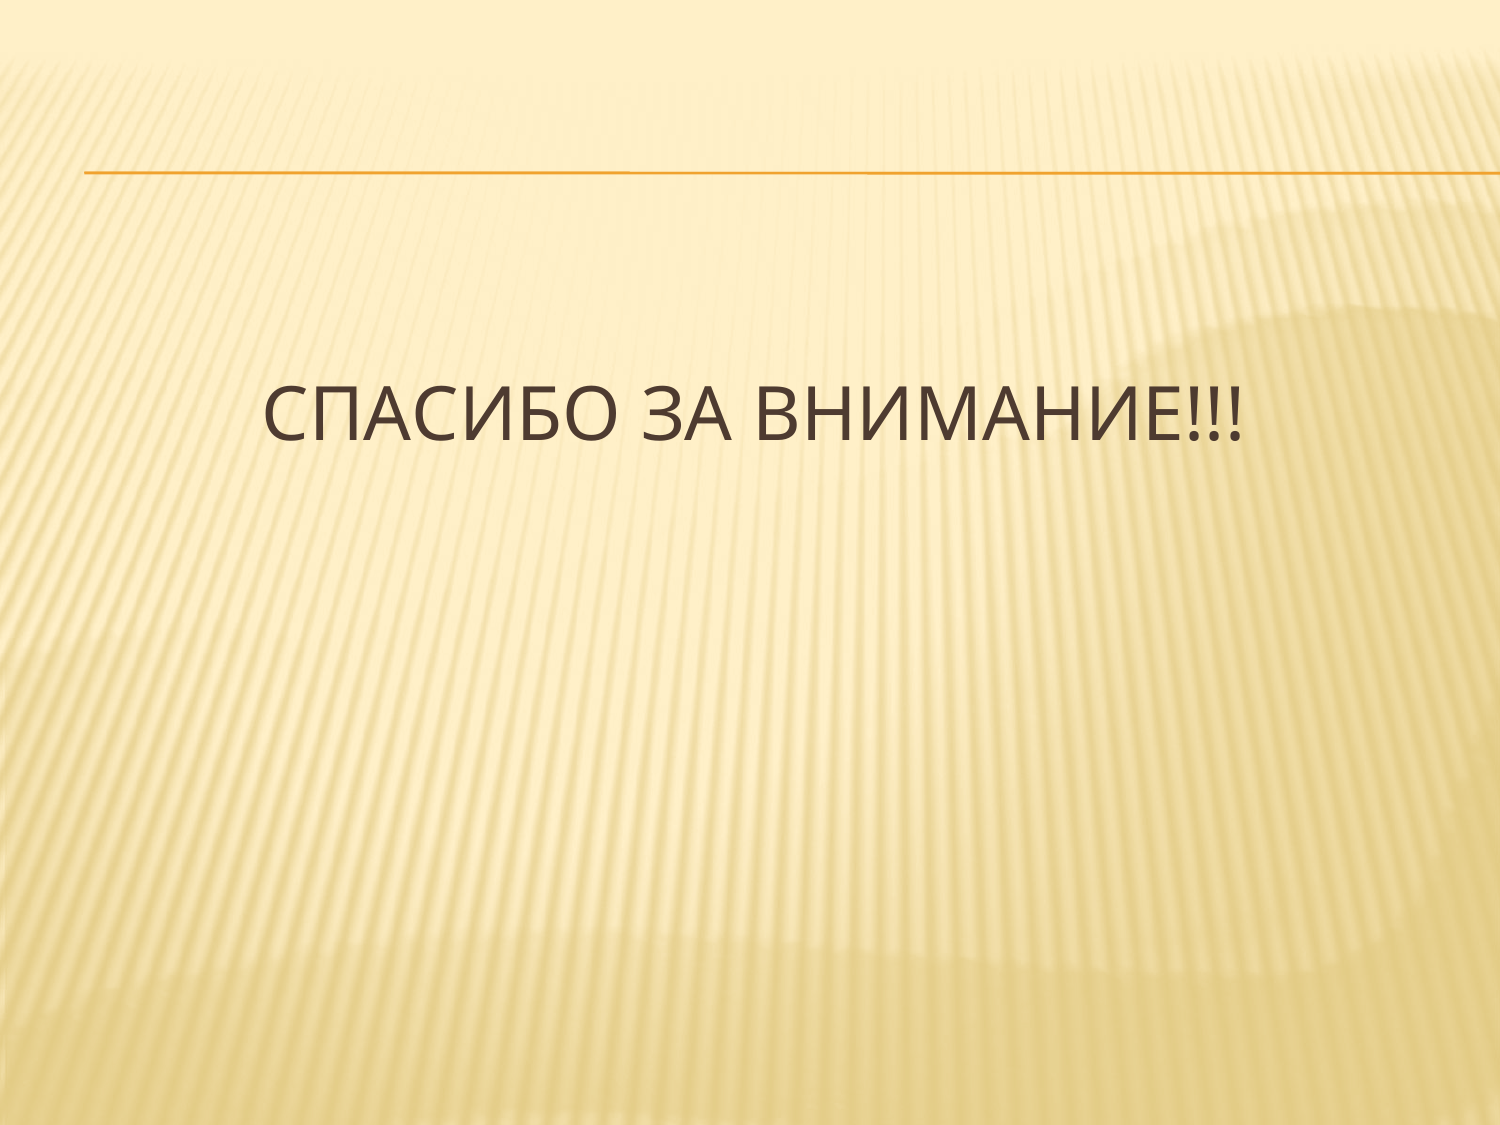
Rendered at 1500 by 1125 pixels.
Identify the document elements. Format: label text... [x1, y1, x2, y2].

title Спасибо за внимание!!! [41, 290, 1467, 531]
